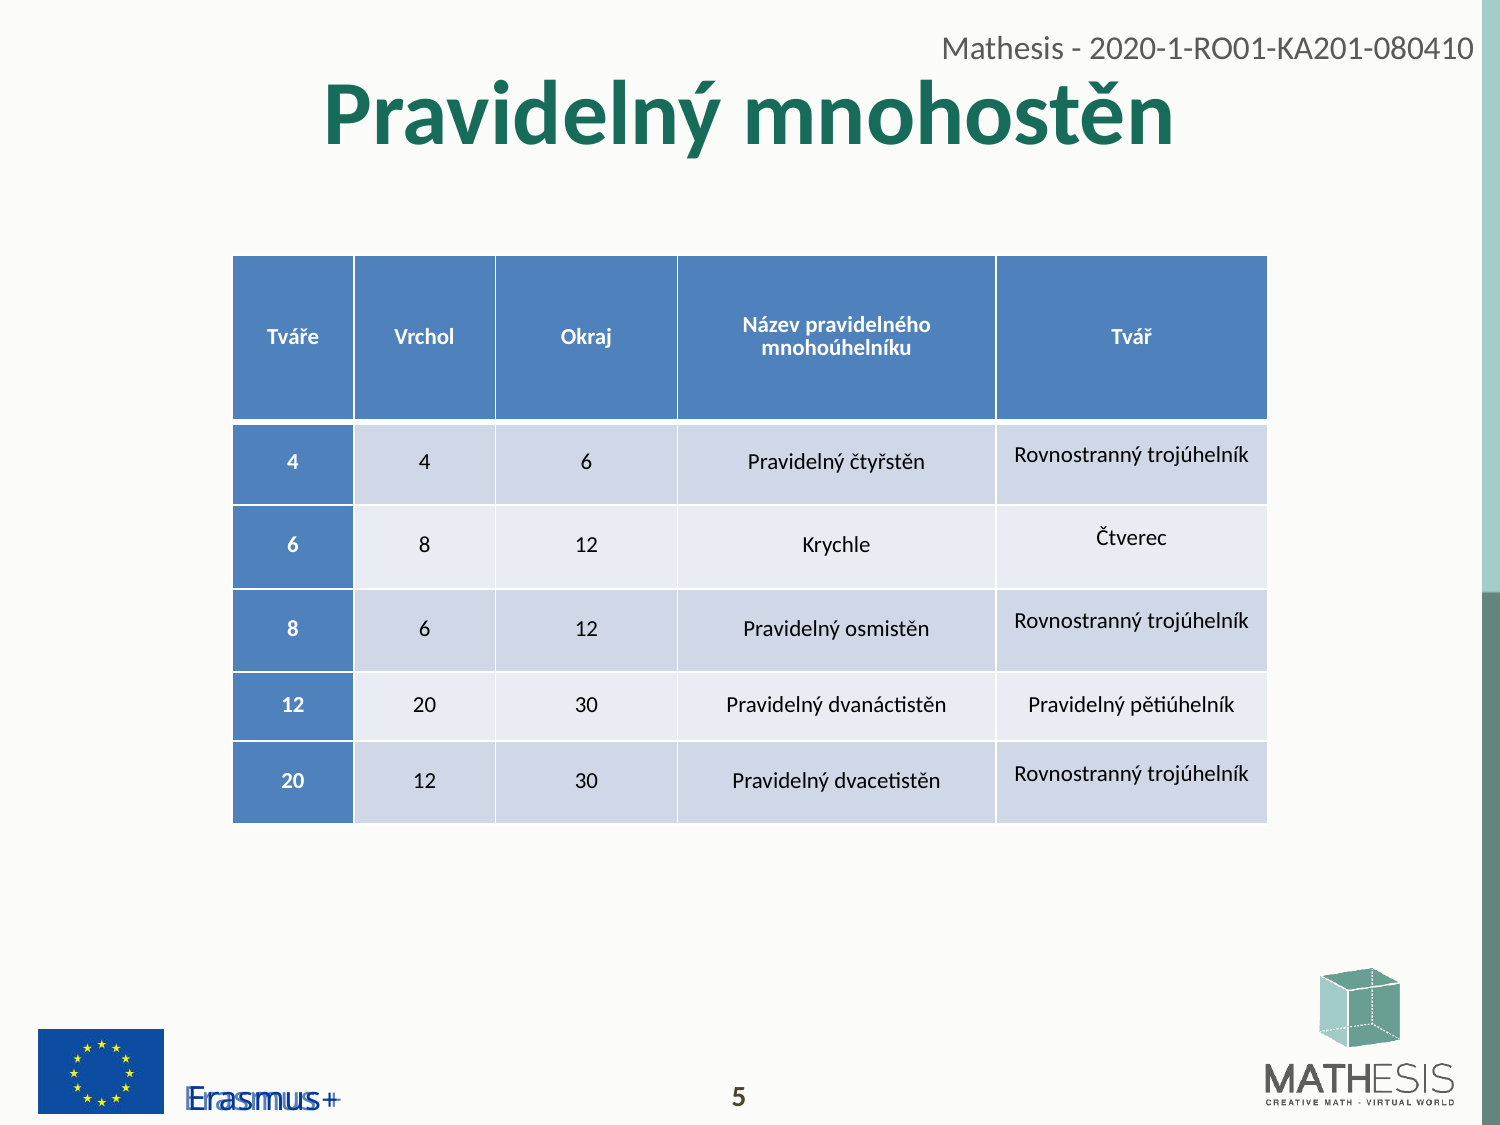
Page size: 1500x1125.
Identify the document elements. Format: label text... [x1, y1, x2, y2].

table_header Tvář [997, 256, 1267, 419]
table_cell 6 [233, 506, 353, 588]
table_cell Pravidelný čtyřstěn [678, 425, 995, 504]
table_cell 4 [355, 425, 495, 504]
table_cell Pravidelný osmistěn [678, 590, 995, 671]
table_cell Rovnostranný trojúhelník [997, 742, 1267, 823]
table_cell Pravidelný dvacetistěn [678, 742, 995, 823]
table_cell 12 [355, 742, 495, 823]
title Pravidelný mnohostěn [75, 45, 1425, 233]
table_cell 4 [233, 425, 353, 504]
table_cell 20 [355, 673, 495, 740]
table_cell Krychle [678, 506, 995, 588]
table_cell Pravidelný dvanáctistěn [678, 673, 995, 740]
table_cell 12 [496, 506, 677, 588]
table_cell Čtverec [997, 506, 1267, 588]
table_header Vrchol [355, 256, 495, 419]
table_cell 6 [355, 590, 495, 671]
picture [38, 1029, 164, 1114]
table_cell 8 [355, 506, 495, 588]
table_header Okraj [496, 256, 677, 419]
table_cell 30 [496, 742, 677, 823]
table_cell 30 [496, 673, 677, 740]
table_cell Rovnostranný trojúhelník [997, 590, 1267, 671]
table_cell 8 [233, 590, 353, 671]
table_cell Pravidelný pětiúhelník [997, 673, 1267, 740]
table_header Název pravidelného mnohoúhelníku [678, 256, 995, 419]
table_header Tváře [233, 256, 353, 419]
table_cell 6 [496, 425, 677, 504]
table_cell Rovnostranný trojúhelník [997, 425, 1267, 504]
table_cell 20 [233, 742, 353, 823]
table_cell 12 [233, 673, 353, 740]
table_cell 12 [496, 590, 677, 671]
